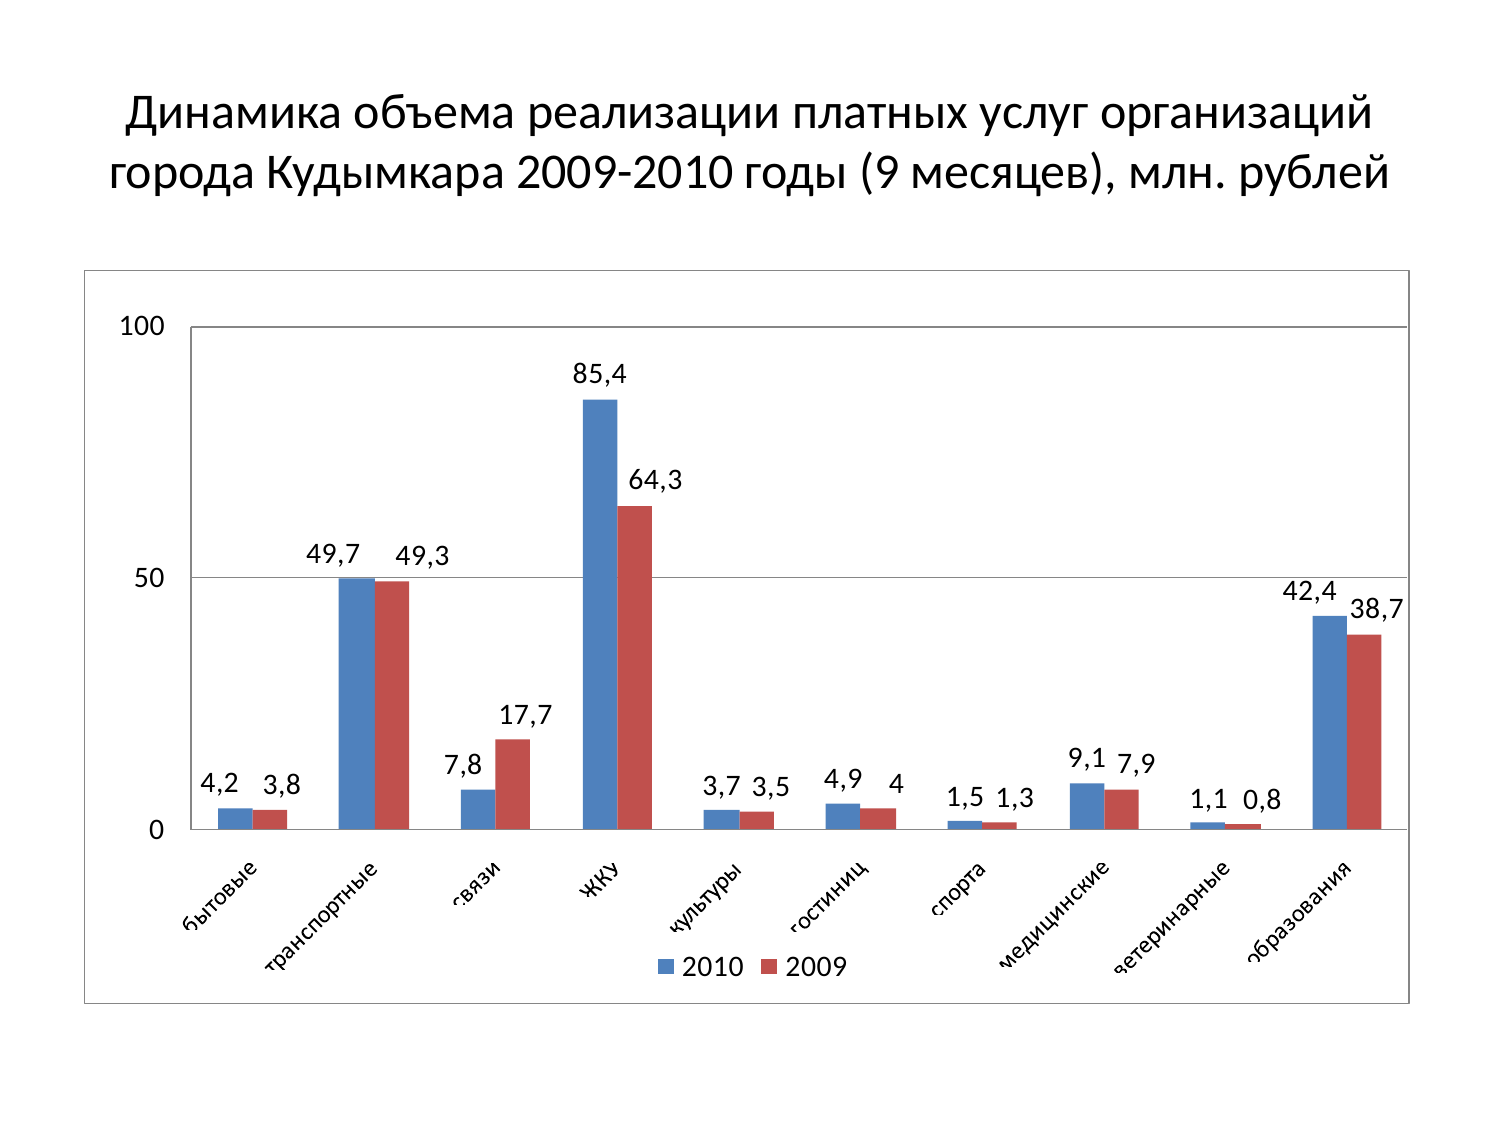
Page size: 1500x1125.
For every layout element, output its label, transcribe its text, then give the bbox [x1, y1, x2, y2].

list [75, 261, 1415, 1011]
title Динамика объема реализации платных услуг организаций города Кудымкара 2009-2010 годы (9 месяцев), млн. рублей [75, 45, 1425, 233]
